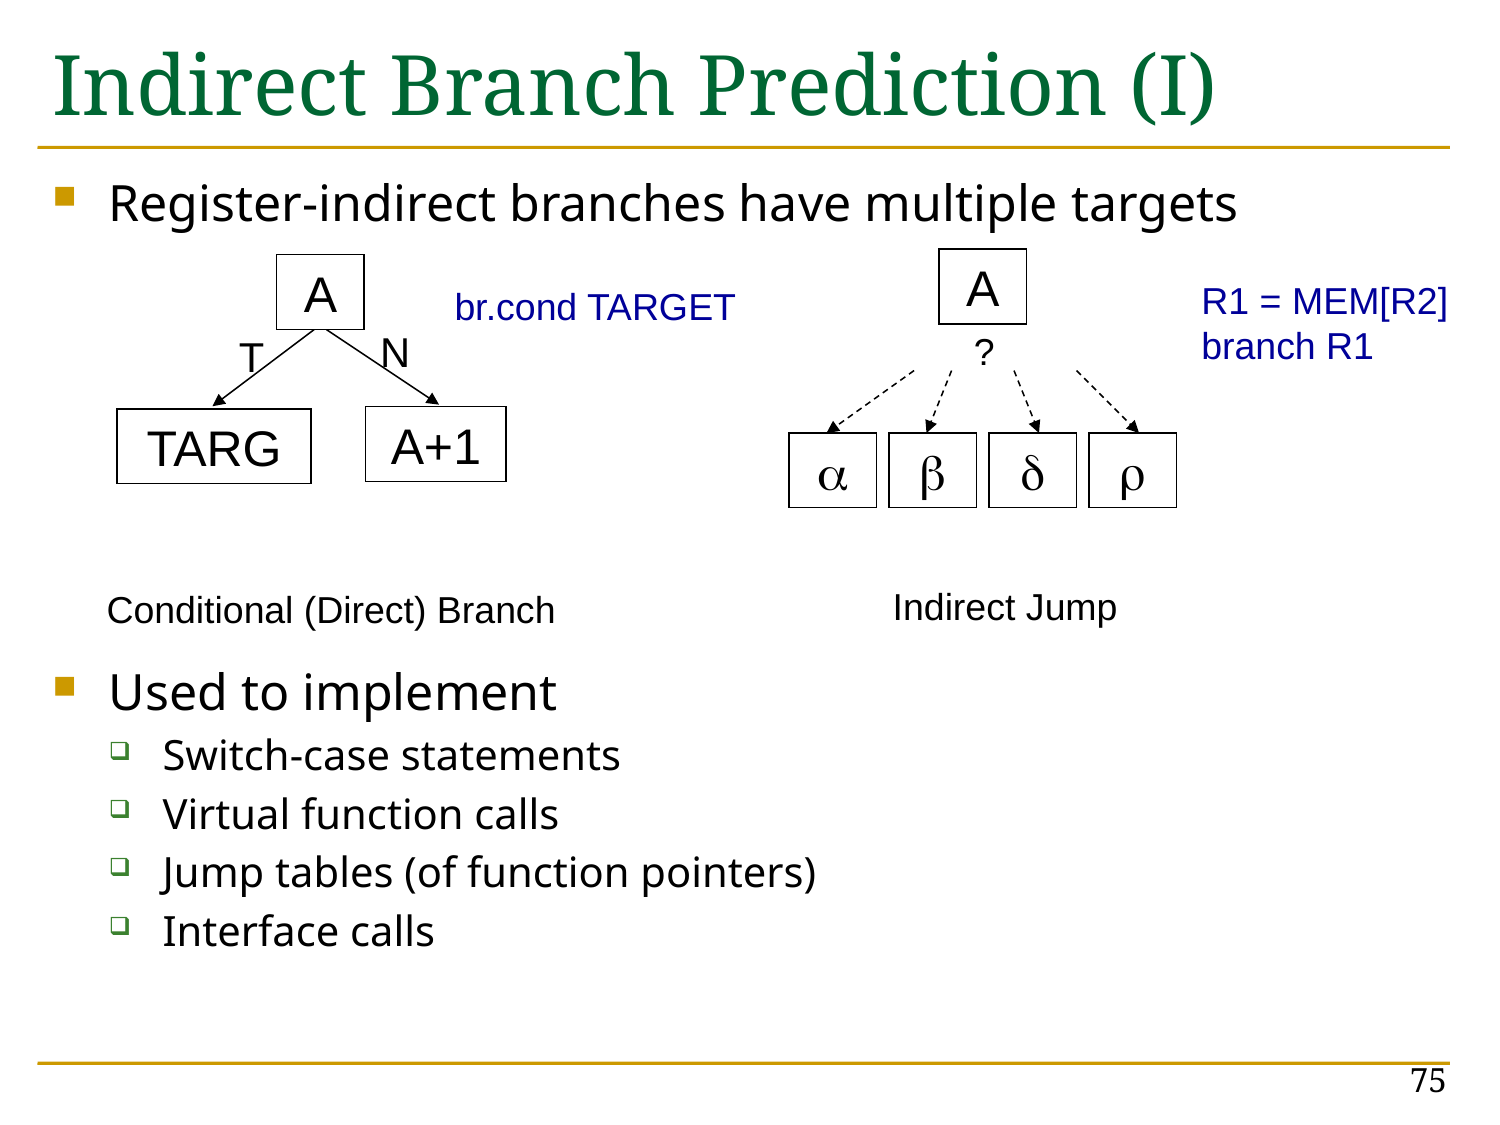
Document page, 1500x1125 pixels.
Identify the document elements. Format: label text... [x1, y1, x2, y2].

list Register-indirect branches have multiple targets Used to implement Switch-case statements Virtual function calls Jump tables (of function pointers) Interface calls [37, 163, 1450, 1016]
text_box R1 = MEM[R2] branch R1 [1186, 269, 1464, 375]
text_box Indirect Jump [877, 575, 1133, 636]
text_box [212, 389, 236, 407]
text_box b [889, 432, 977, 508]
text_box A+1 [365, 406, 507, 482]
text_box Conditional (Direct) Branch [91, 578, 571, 639]
text_box a [788, 432, 877, 508]
text_box [826, 420, 842, 434]
text_box [925, 419, 937, 434]
text_box [1028, 419, 1041, 434]
text_box ? [959, 320, 1010, 381]
text_box A [276, 254, 364, 330]
text_box [407, 384, 440, 405]
text_box T [223, 298, 280, 389]
slide_number 75 [1111, 1036, 1462, 1112]
text_box r [1088, 432, 1177, 508]
text_box A [938, 249, 1027, 324]
text_box d [988, 432, 1077, 508]
text_box N [364, 293, 427, 384]
text_box TARG [117, 408, 311, 484]
title Indirect Branch Prediction (I) [37, 24, 1450, 163]
text_box [1125, 419, 1140, 434]
text_box br.cond TARGET [439, 275, 752, 336]
